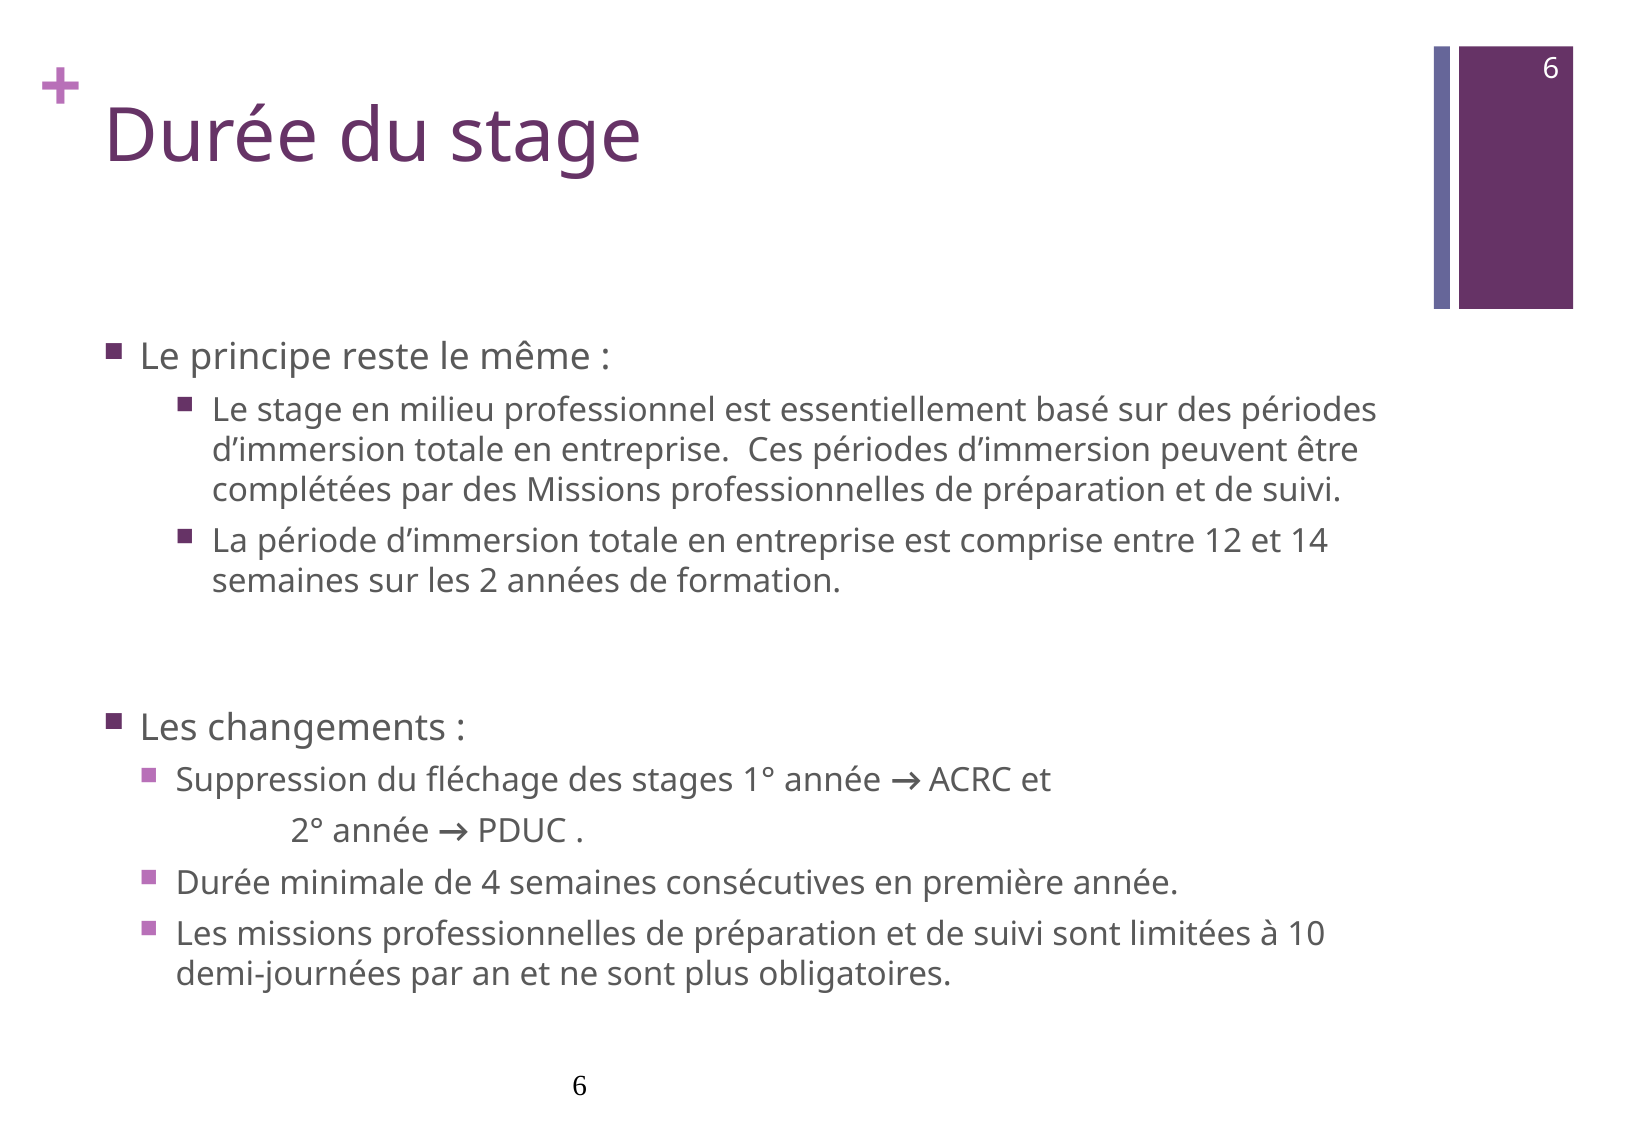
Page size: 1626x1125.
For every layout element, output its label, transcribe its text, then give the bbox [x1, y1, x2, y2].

slide_number 6 [1476, 39, 1575, 100]
title Durée du stage [88, 79, 1432, 263]
list Le principe reste le même : Le stage en milieu professionnel est essentiellement basé sur des périodes d’immersion totale en entreprise. Ces périodes d’immersion peuvent être complétées par des Missions professionnelles de préparation et de suivi. La période d’immersion totale en entreprise est comprise entre 12 et 14 semaines sur les 2 années de formation. Les changements : Suppression du fléchage des stages 1° année → ACRC et 2° année → PDUC . Durée minimale de 4 semaines consécutives en première année. Les missions professionnelles de préparation et de suivi sont limitées à 10 demi-journées par an et ne sont plus obligatoires. [88, 324, 1432, 1005]
footer 6 [35, 1053, 1124, 1114]
